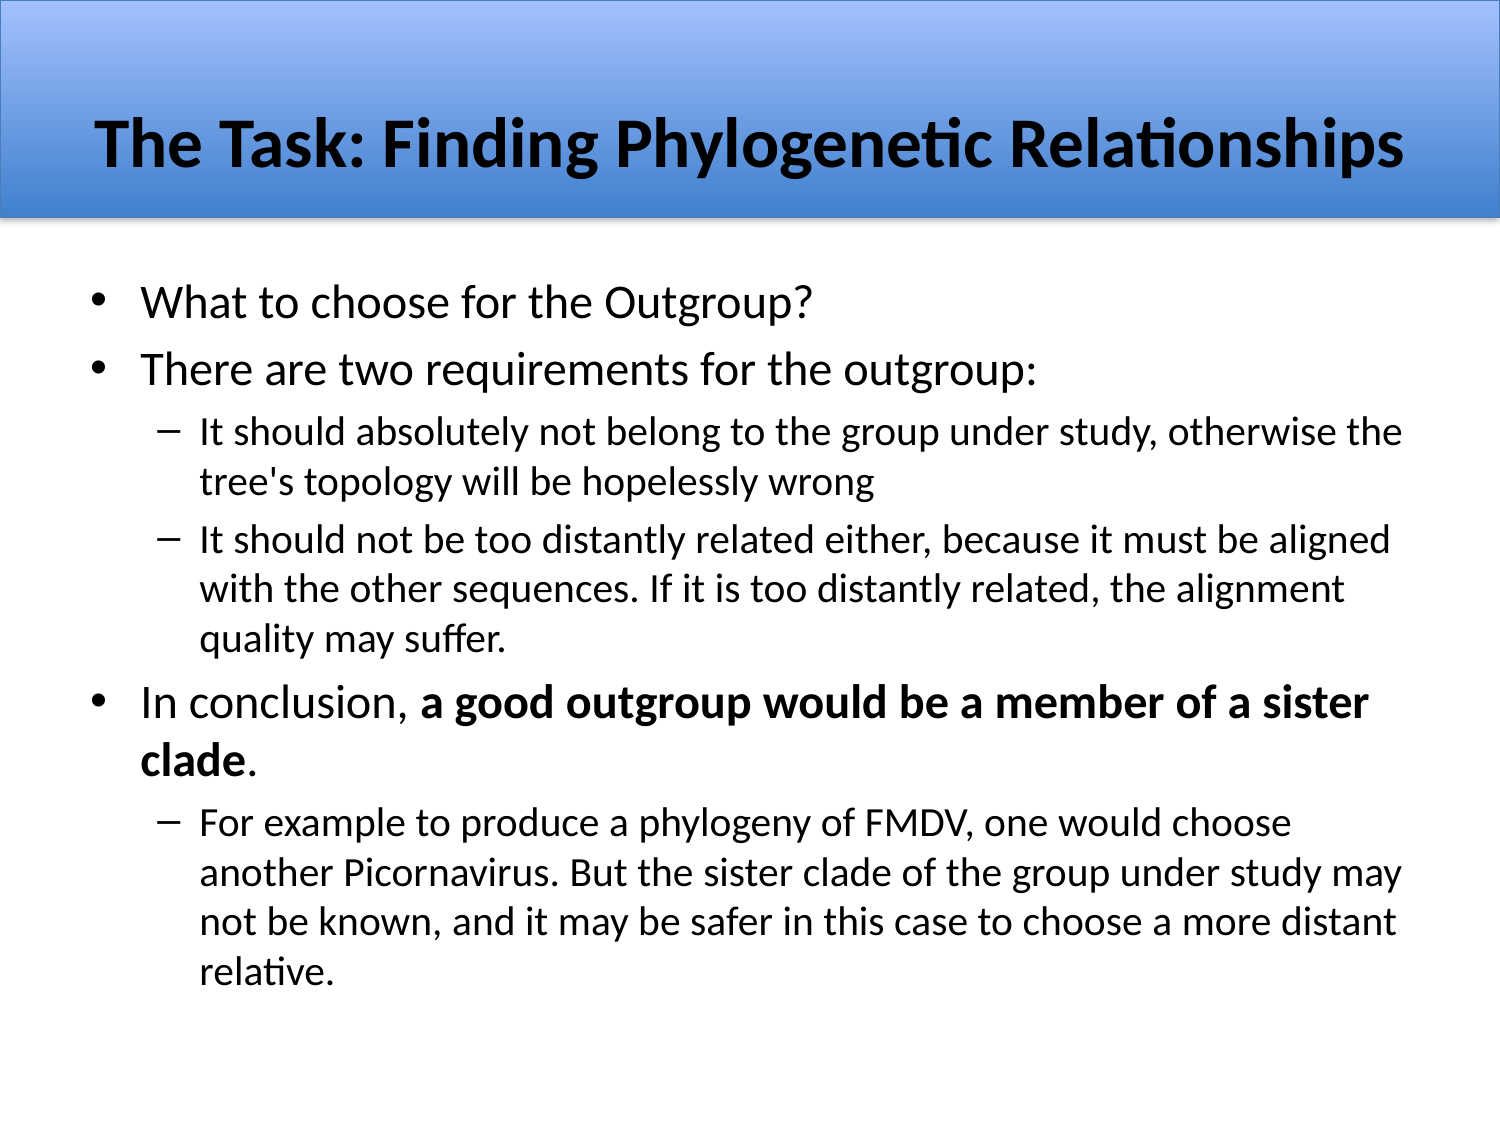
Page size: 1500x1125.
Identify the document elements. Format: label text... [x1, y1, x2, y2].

list What to choose for the Outgroup? There are two requirements for the outgroup: It should absolutely not belong to the group under study, otherwise the tree's topology will be hopelessly wrong It should not be too distantly related either, because it must be aligned with the other sequences. If it is too distantly related, the alignment quality may suffer. In conclusion, a good outgroup would be a member of a sister clade. For example to produce a phylogeny of FMDV, one would choose another Picornavirus. But the sister clade of the group under study may not be known, and it may be safer in this case to choose a more distant relative. [75, 262, 1425, 1005]
title The Task: Finding Phylogenetic Relationships [75, 45, 1425, 233]
